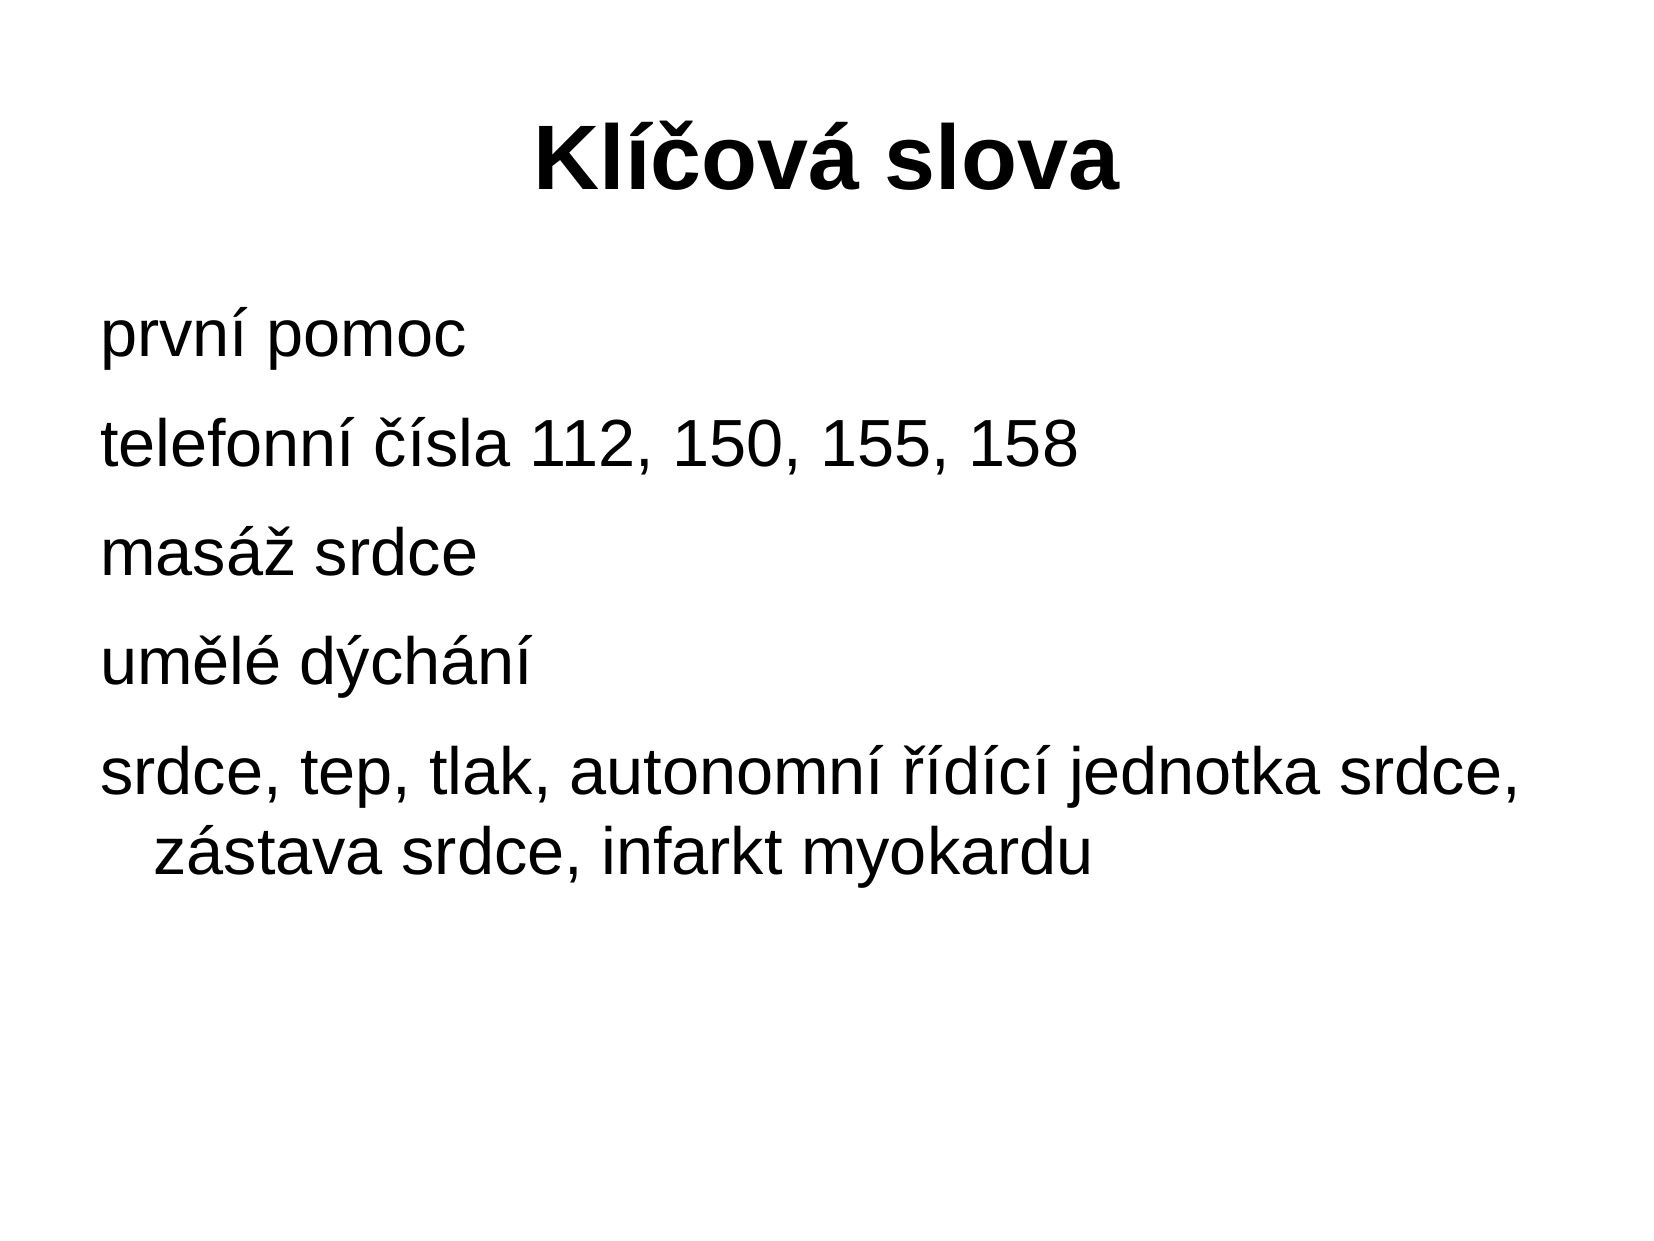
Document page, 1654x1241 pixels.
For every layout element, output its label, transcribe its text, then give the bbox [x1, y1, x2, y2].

title Klíčová slova [82, 49, 1572, 257]
list první pomoc telefonní čísla 112, 150, 155, 158 masáž srdce umělé dýchání srdce, tep, tlak, autonomní řídící jednotka srdce, zástava srdce, infarkt myokardu [82, 289, 1572, 1109]
